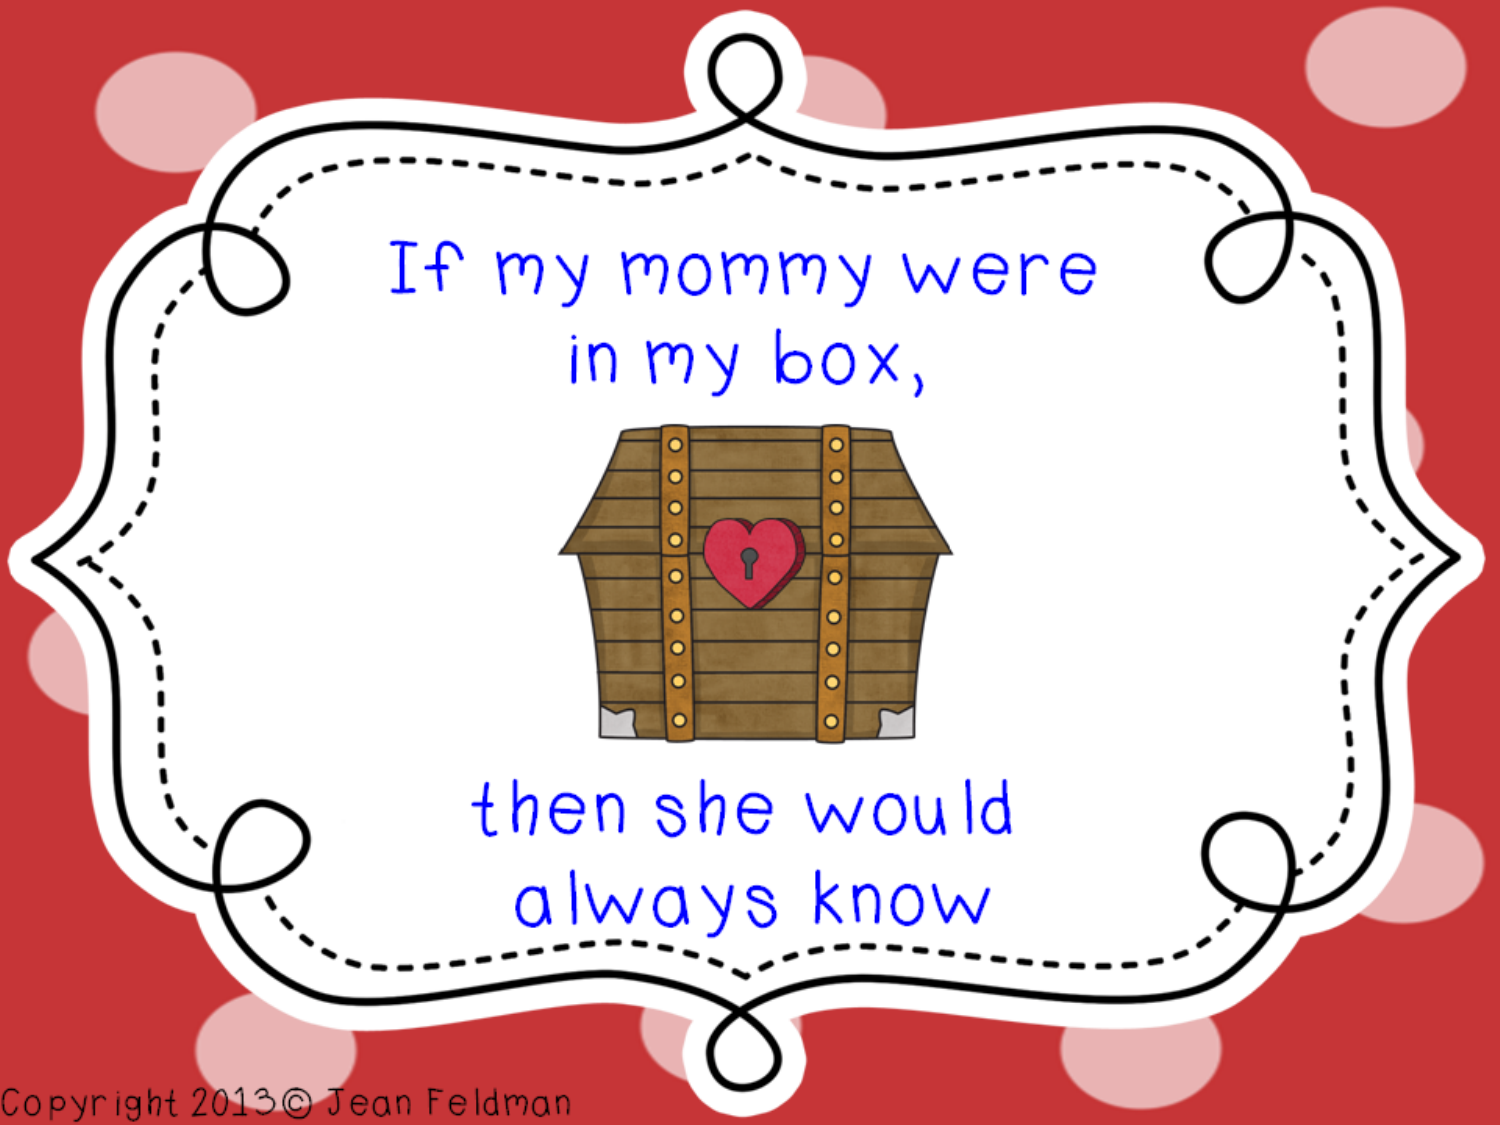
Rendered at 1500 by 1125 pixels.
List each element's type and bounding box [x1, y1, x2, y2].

list [0, 0, 1500, 1125]
